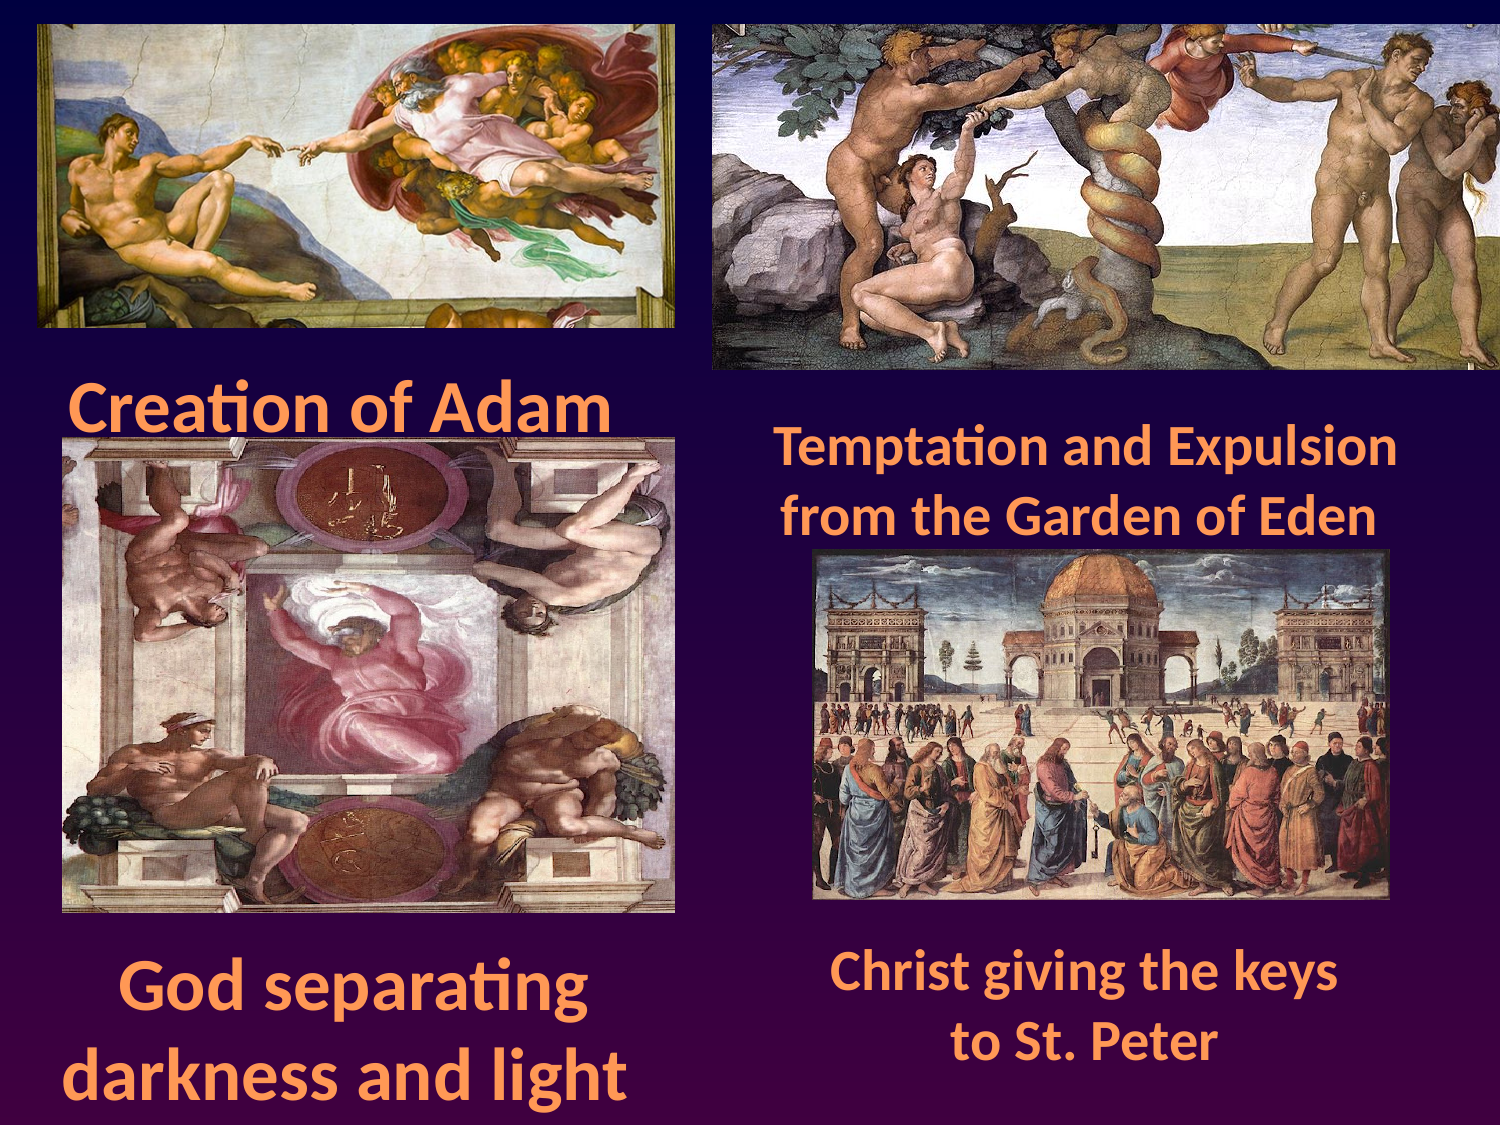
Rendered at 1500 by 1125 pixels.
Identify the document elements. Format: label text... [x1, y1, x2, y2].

picture [812, 549, 1390, 901]
picture [37, 24, 676, 329]
picture [62, 437, 676, 913]
picture [712, 24, 1500, 370]
text_box Creation of Adam [53, 349, 629, 455]
text_box Temptation and Expulsion from the Garden of Eden [712, 399, 1460, 555]
text_box God separating darkness and light [0, 928, 708, 1123]
text_box Christ giving the keys to St. Peter [787, 924, 1383, 1080]
